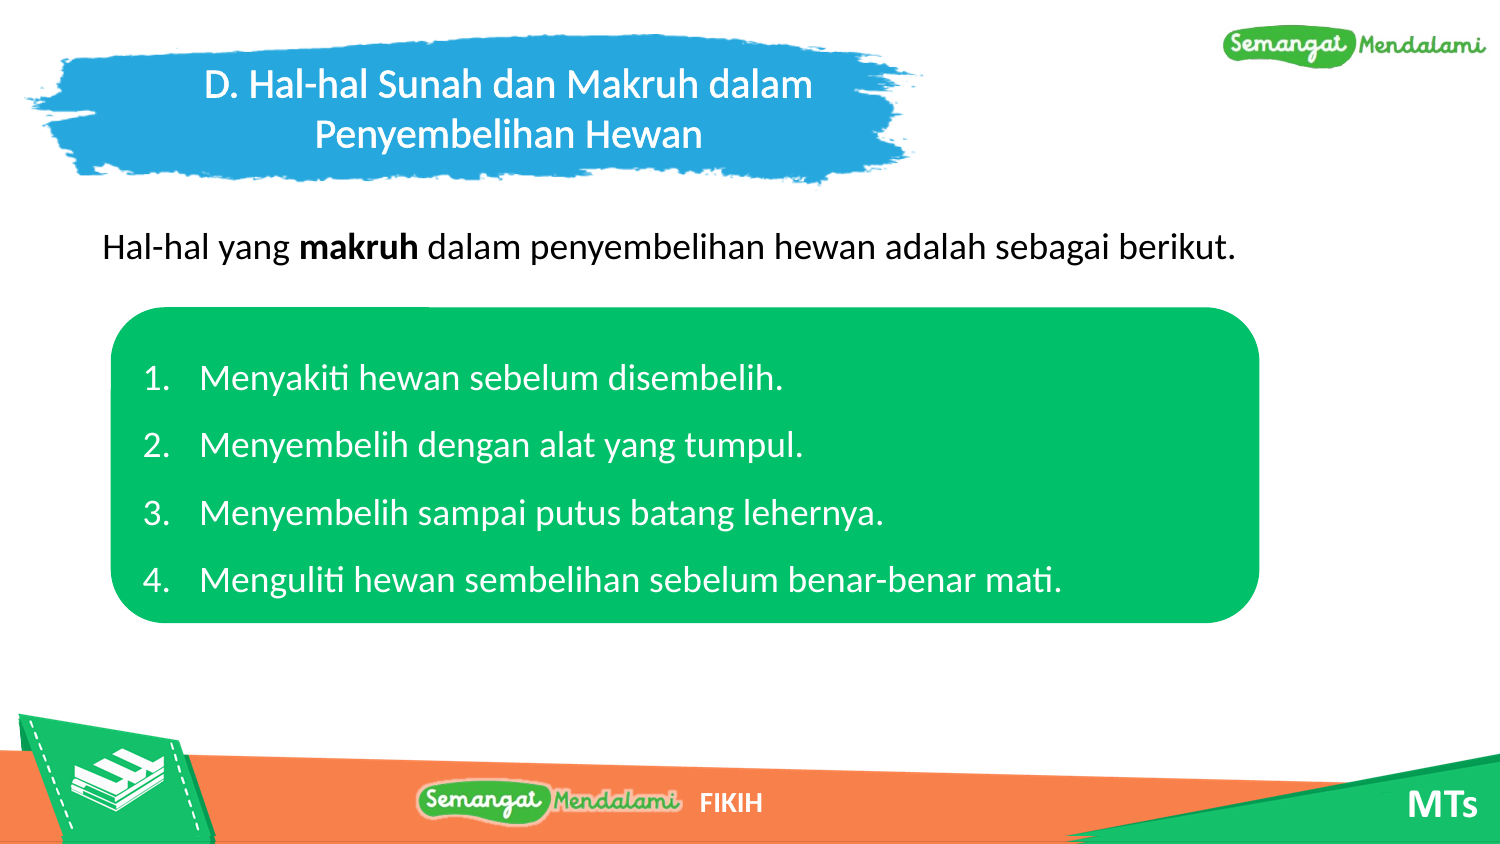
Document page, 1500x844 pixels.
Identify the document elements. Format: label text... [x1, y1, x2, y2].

picture [24, 34, 924, 192]
text_box Menyakiti hewan sebelum disembelih. Menyembelih dengan alat yang tumpul. Menyembelih sampai putus batang lehernya. Menguliti hewan sembelihan sebelum benar-benar mati. [110, 307, 1260, 624]
text_box Hal-hal yang makruh dalam penyembelihan hewan adalah sebagai berikut. [87, 214, 1438, 275]
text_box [0, 696, 1500, 844]
picture [1217, 15, 1490, 75]
